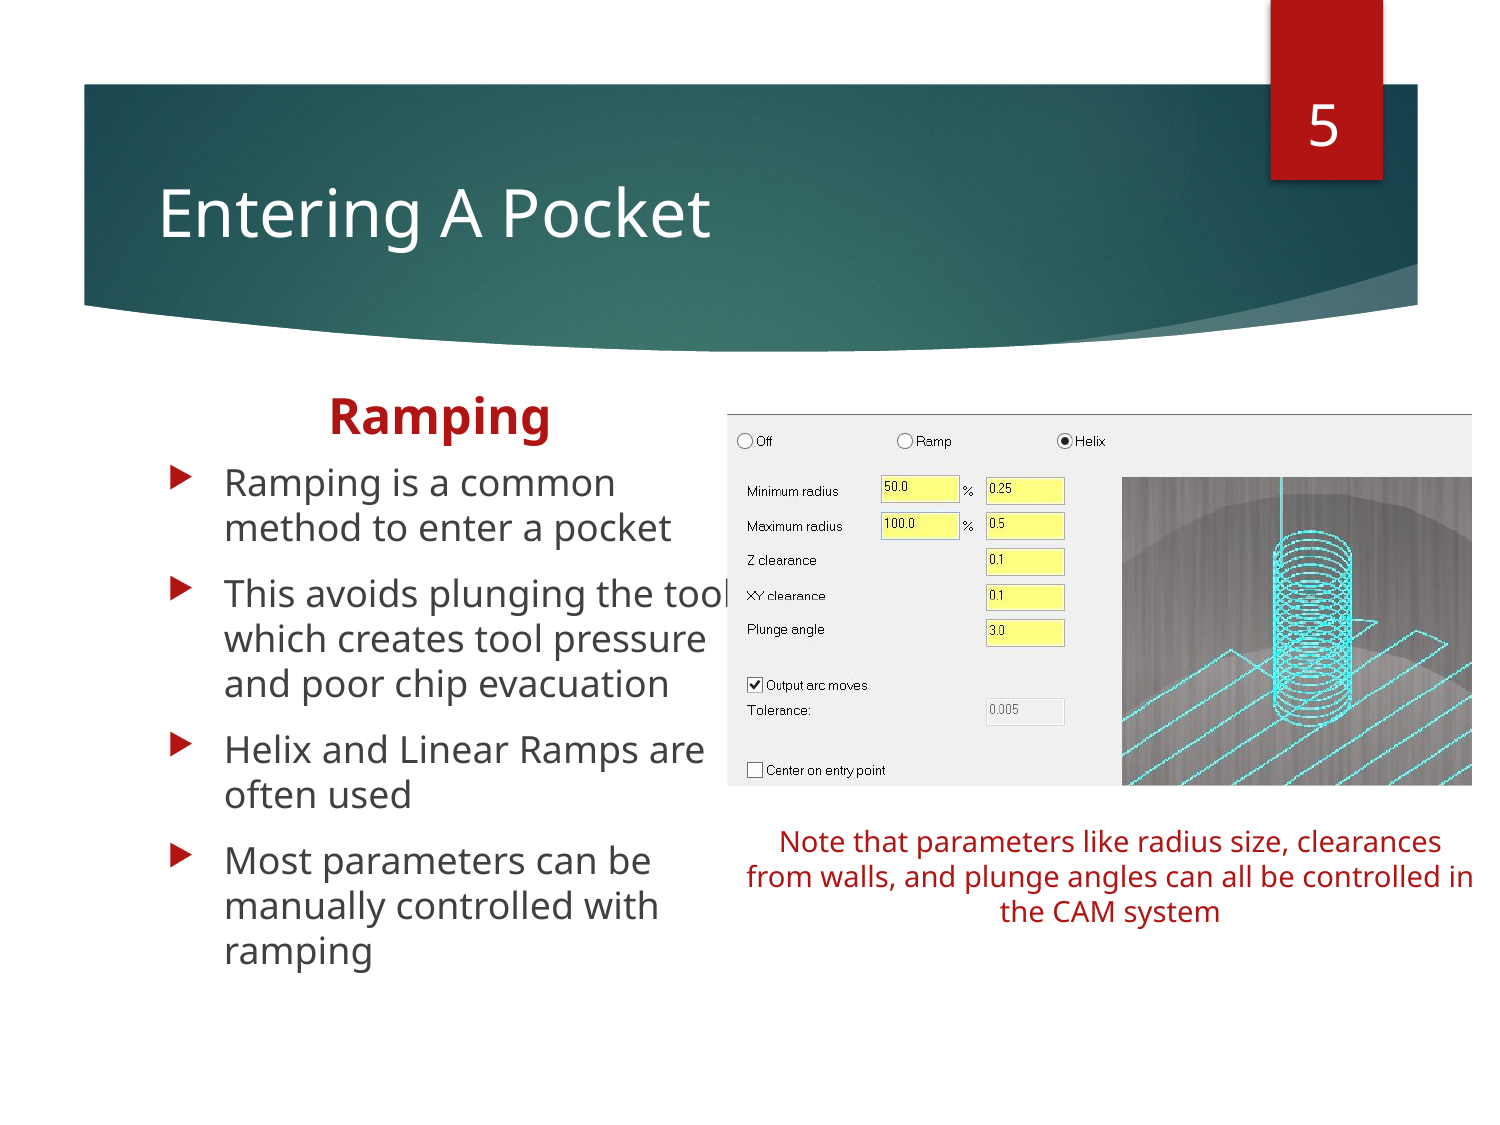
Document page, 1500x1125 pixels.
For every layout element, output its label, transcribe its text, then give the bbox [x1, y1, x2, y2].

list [727, 414, 1473, 786]
list Ramping [142, 327, 739, 452]
list Ramping is a common method to enter a pocket This avoids plunging the tool which creates tool pressure and poor chip evacuation Helix and Linear Ramps are often used Most parameters can be manually controlled with ramping [152, 451, 750, 1016]
title Entering A Pocket [142, 152, 1183, 269]
slide_number 5 [1259, 48, 1390, 175]
list Note that parameters like radius size, clearances from walls, and plunge angles can all be controlled in the CAM system [731, 810, 1490, 936]
